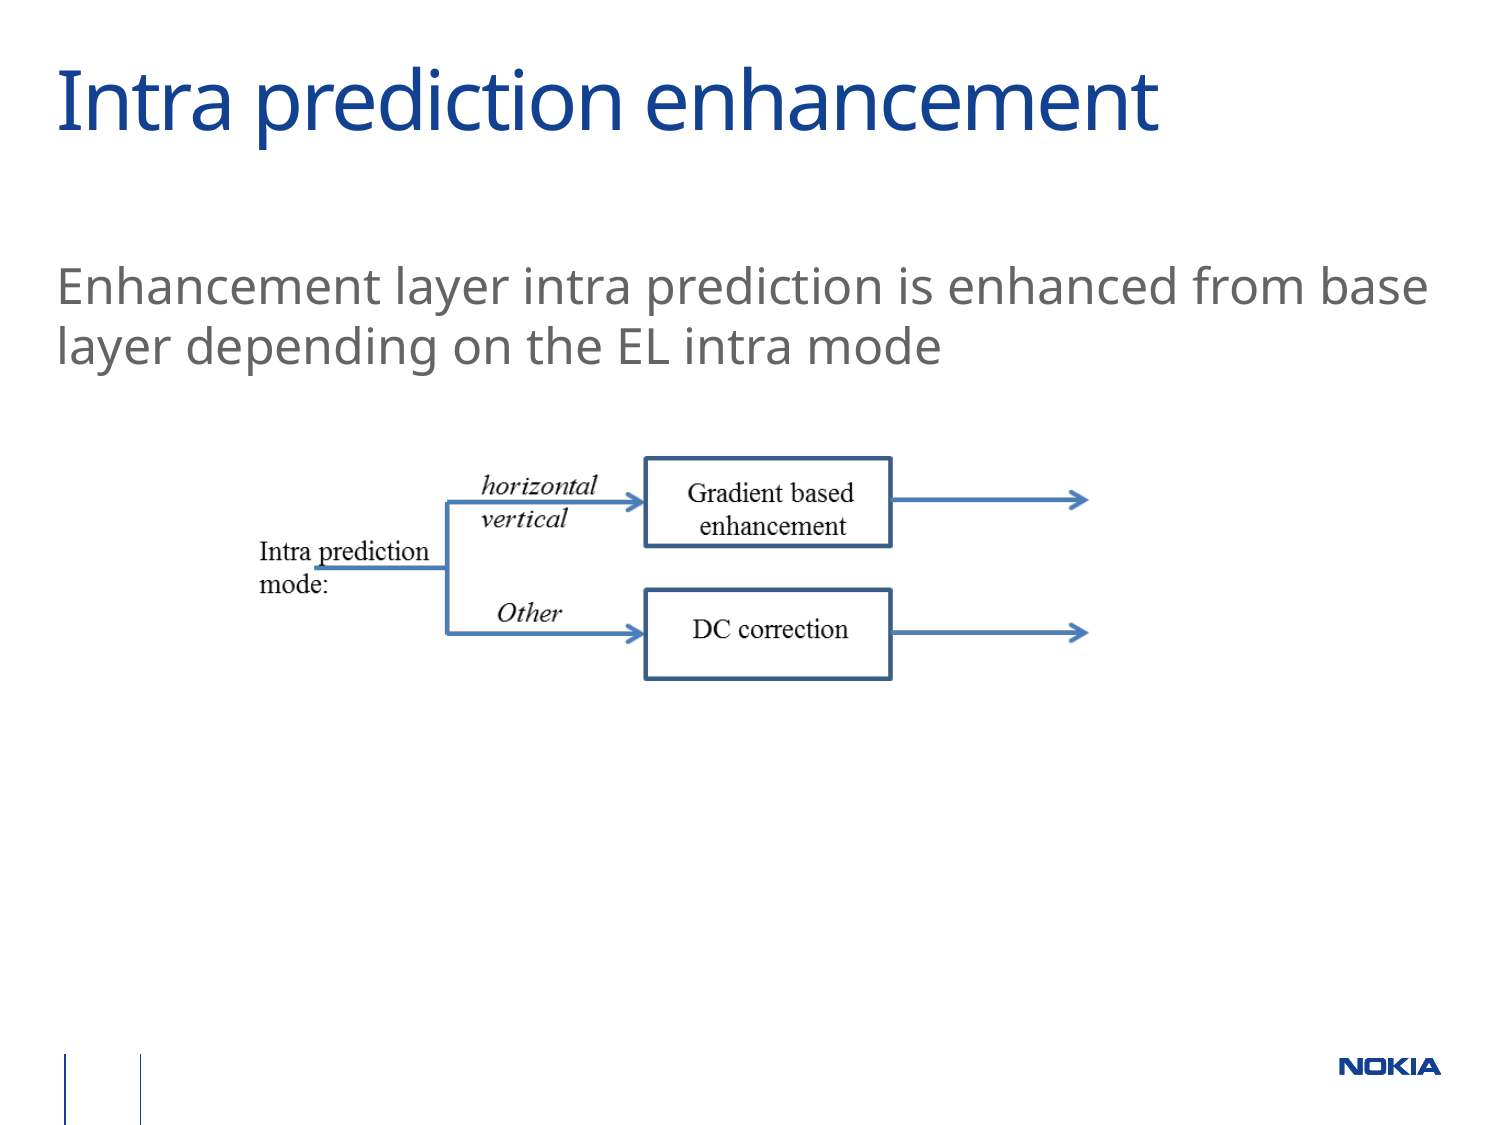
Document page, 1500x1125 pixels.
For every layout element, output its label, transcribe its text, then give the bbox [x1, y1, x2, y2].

title Intra prediction enhancement [56, 47, 1433, 149]
picture [241, 455, 1110, 681]
list Enhancement layer intra prediction is enhanced from base layer depending on the EL intra mode [56, 254, 1436, 1032]
